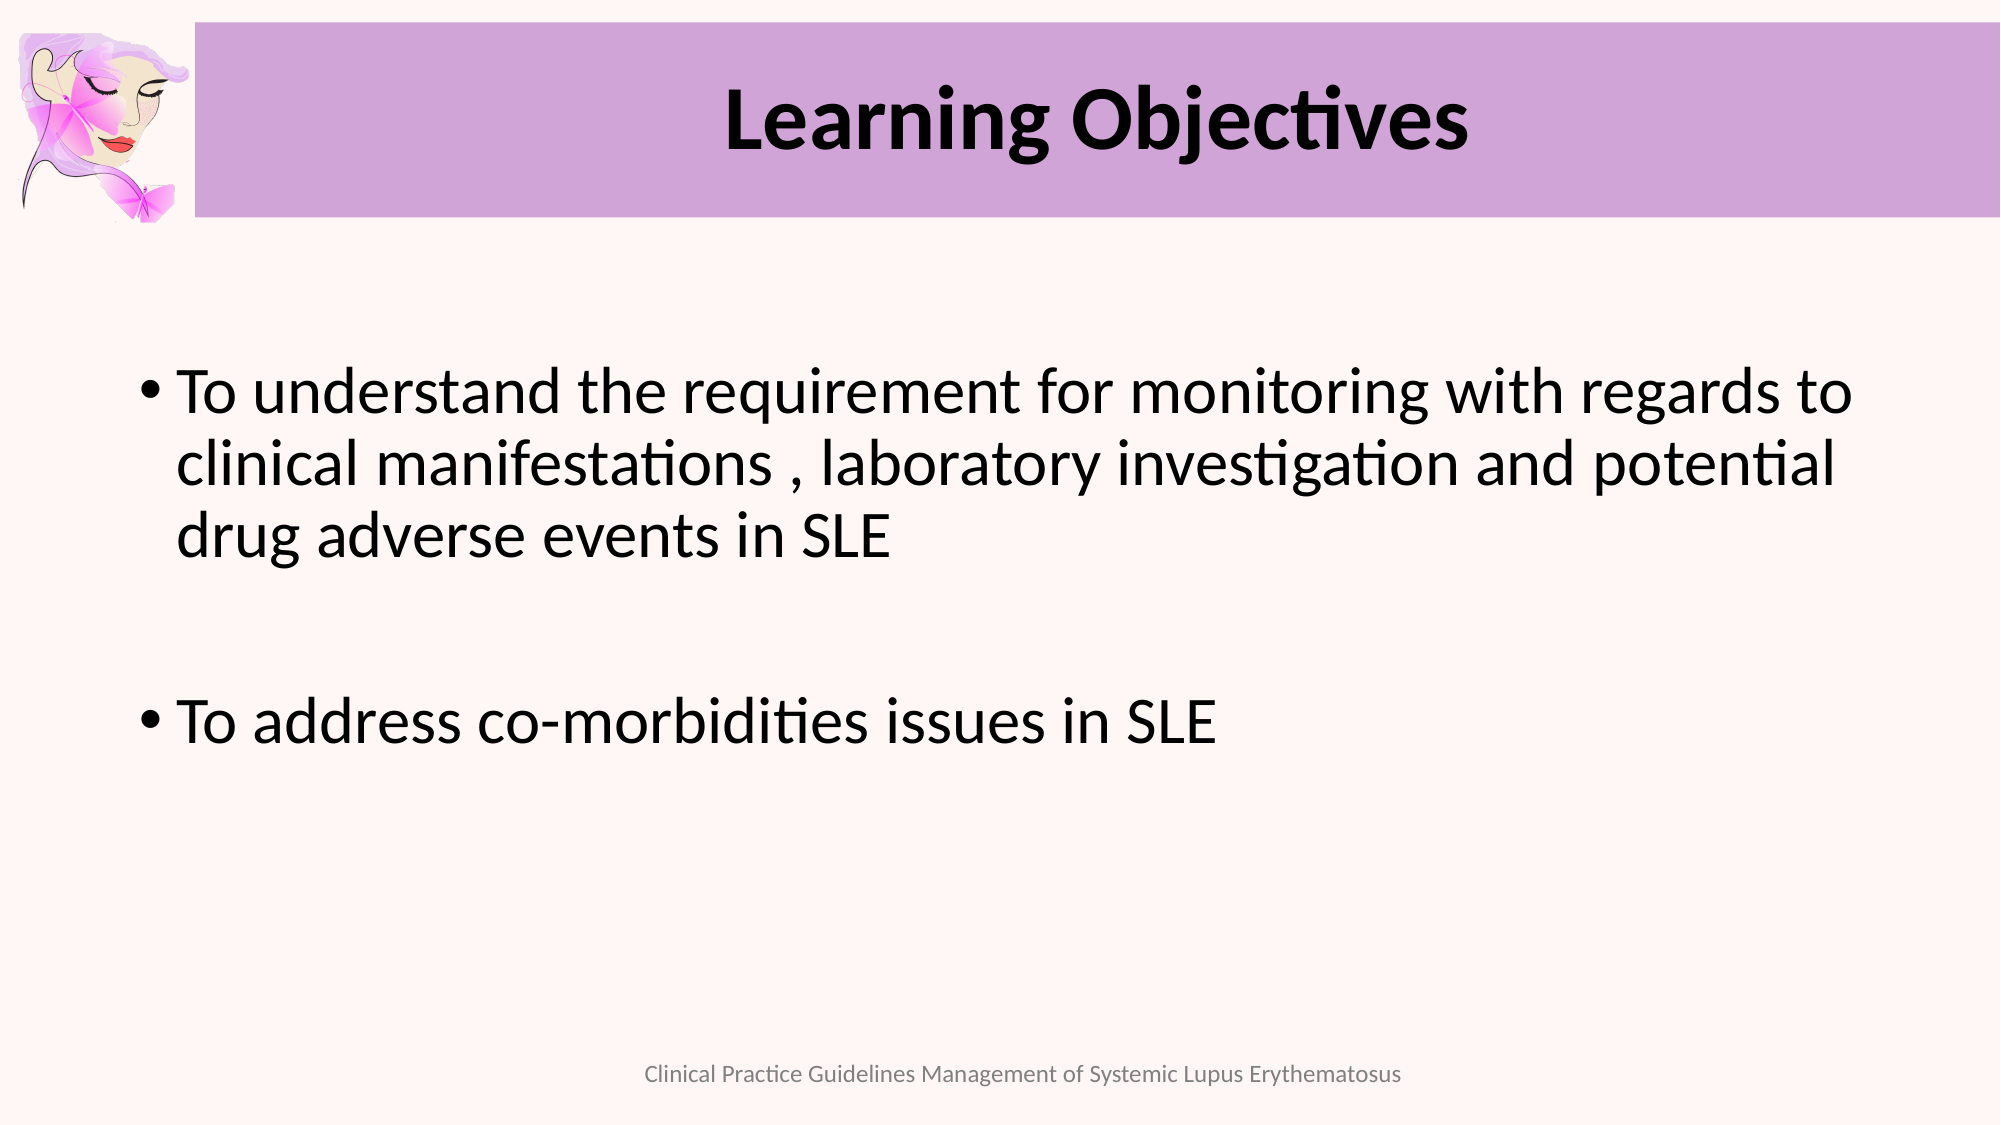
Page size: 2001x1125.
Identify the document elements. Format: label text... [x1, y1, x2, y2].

title Learning Objectives [195, 22, 2000, 218]
picture [0, 10, 210, 248]
list To understand the requirement for monitoring with regards to clinical manifestations , laboratory investigation and potential drug adverse events in SLE To address co-morbidities issues in SLE [123, 247, 1887, 1014]
